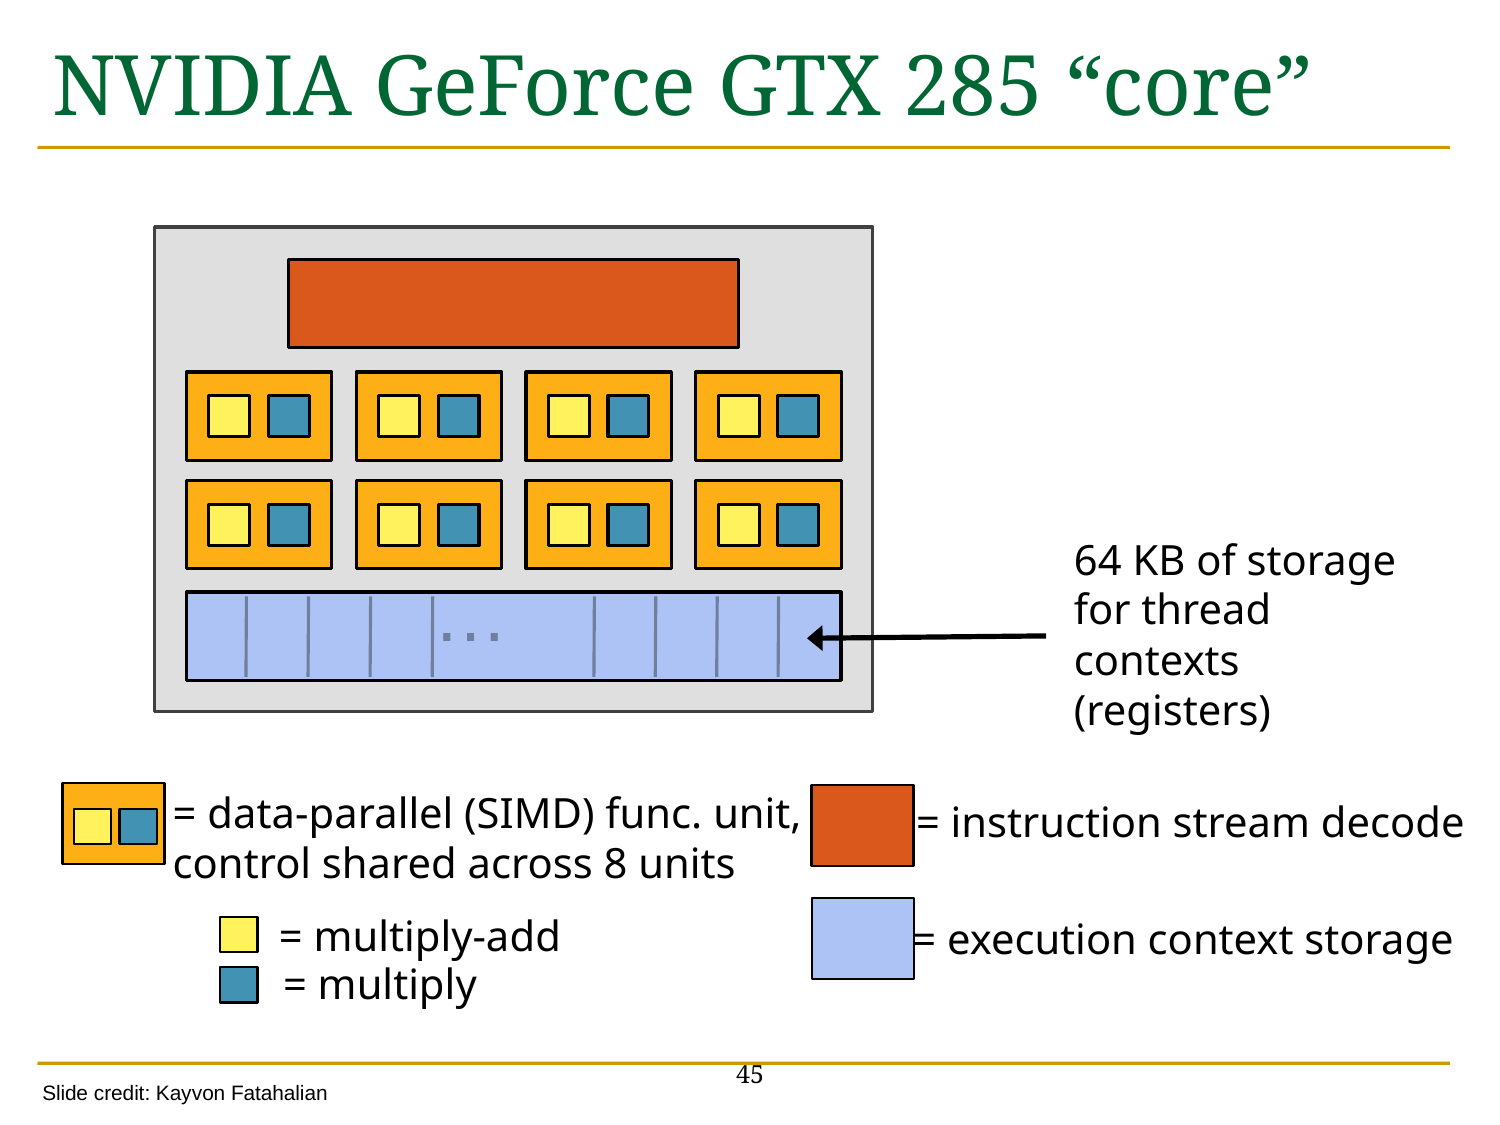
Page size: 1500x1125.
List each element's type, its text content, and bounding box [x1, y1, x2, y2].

text_box [220, 916, 258, 953]
text_box [812, 898, 915, 980]
text_box = multiply [268, 950, 492, 1016]
text_box 64 KB of storage for thread contexts (registers) [1059, 526, 1445, 741]
text_box = multiply-add [264, 902, 576, 968]
text_box [828, 784, 914, 867]
text_box [62, 782, 157, 864]
text_box = instruction stream decode [901, 788, 1480, 853]
slide_number 45 [512, 1024, 988, 1101]
title NVIDIA GeForce GTX 285 “core” [37, 24, 1450, 200]
text_box Slide credit: Kayvon Fatahalian [27, 1072, 343, 1112]
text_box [154, 226, 874, 712]
text_box [119, 809, 157, 845]
text_box [73, 809, 112, 845]
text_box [806, 635, 1047, 639]
text_box = execution context storage [897, 905, 1480, 970]
text_box [220, 967, 258, 1003]
text_box = data-parallel (SIMD) func. unit, control shared across 8 units [157, 779, 828, 945]
